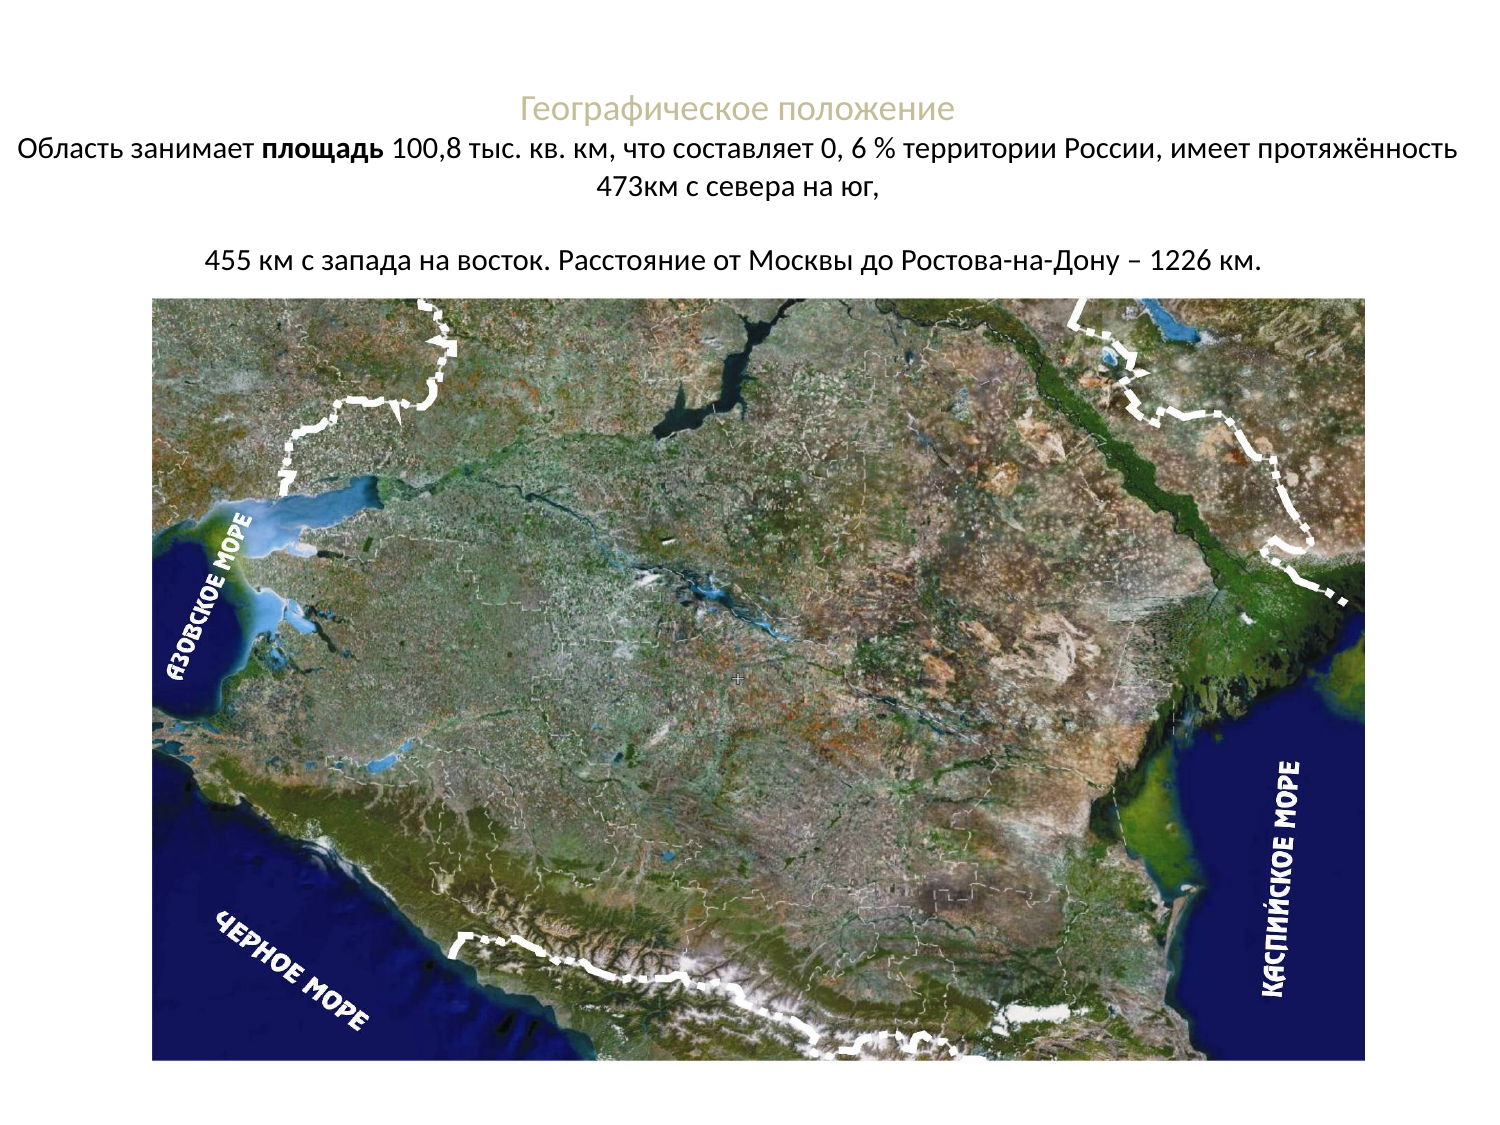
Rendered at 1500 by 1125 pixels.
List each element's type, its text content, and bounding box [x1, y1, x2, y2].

picture [152, 296, 1365, 1065]
title Географическое положение Область занимает площадь 100,8 тыс. кв. км, что составляет 0, 6 % территории России, имеет протяжённость 473км с севера на юг, 455 км с запада на восток. Расстояние от Москвы до Ростова-на-Дону – 1226 км. [0, 75, 1477, 293]
